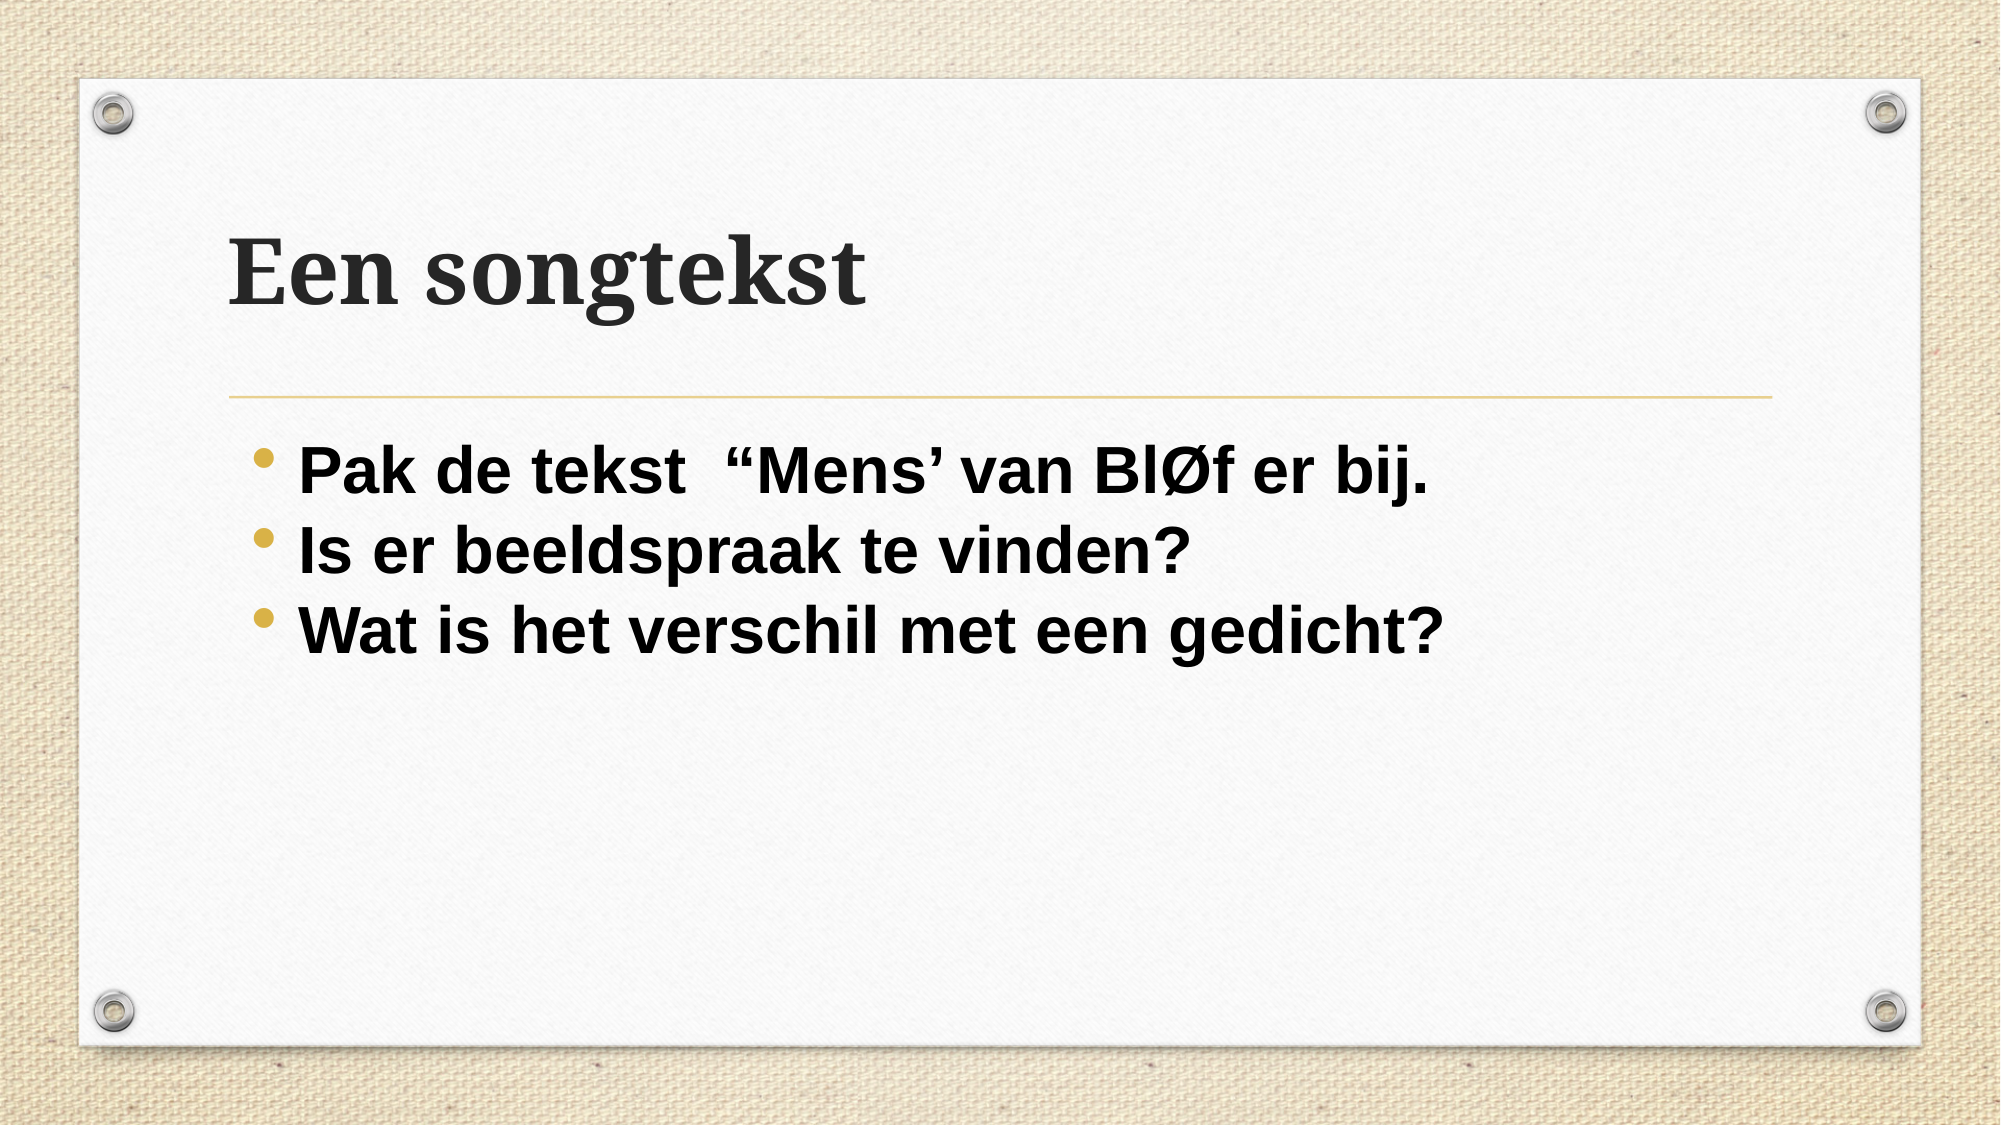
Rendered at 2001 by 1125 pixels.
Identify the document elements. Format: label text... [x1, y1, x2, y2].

picture [0, 0, 2001, 1125]
title Een songtekst [212, 161, 1788, 375]
list Pak de tekst “Mens’ van BlØf er bij. Is er beeldspraak te vinden? Wat is het verschil met een gedicht? [212, 419, 1788, 965]
